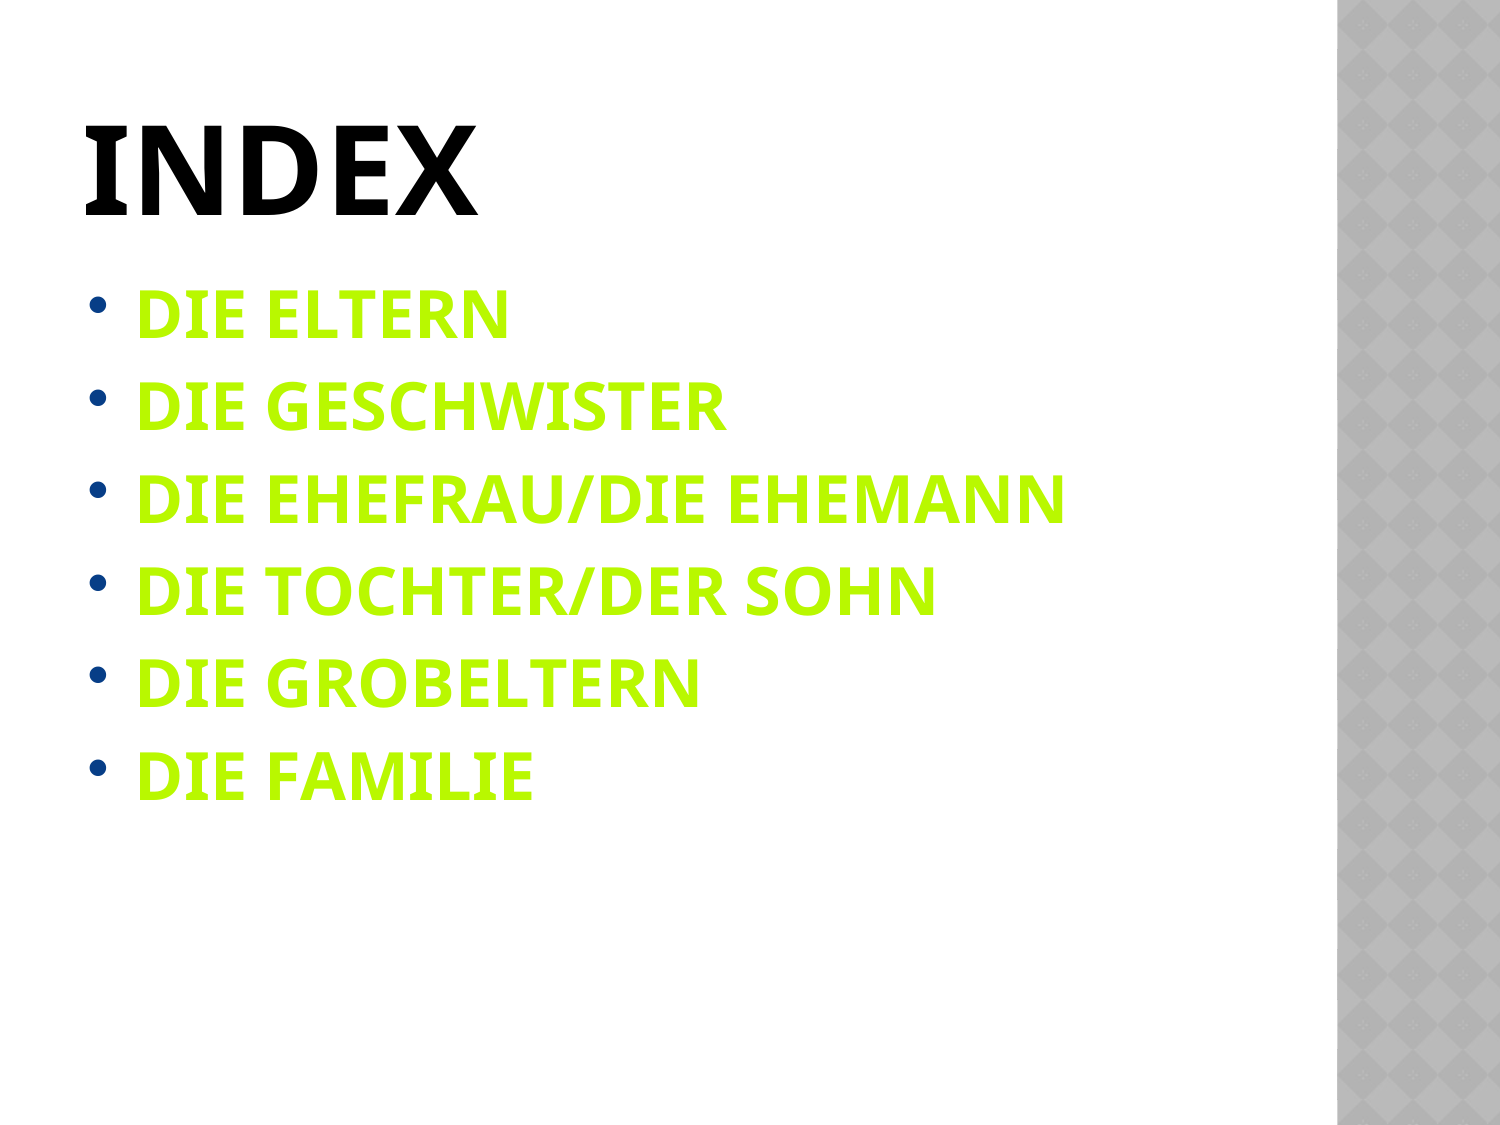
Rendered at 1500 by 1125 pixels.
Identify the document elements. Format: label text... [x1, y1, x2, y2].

title INDEX [75, 52, 1263, 240]
list die Eltern die Geschwister die Ehefrau/die Ehemann die TochTer/der Sohn die Groβeltern Die Familie [75, 264, 1263, 1059]
